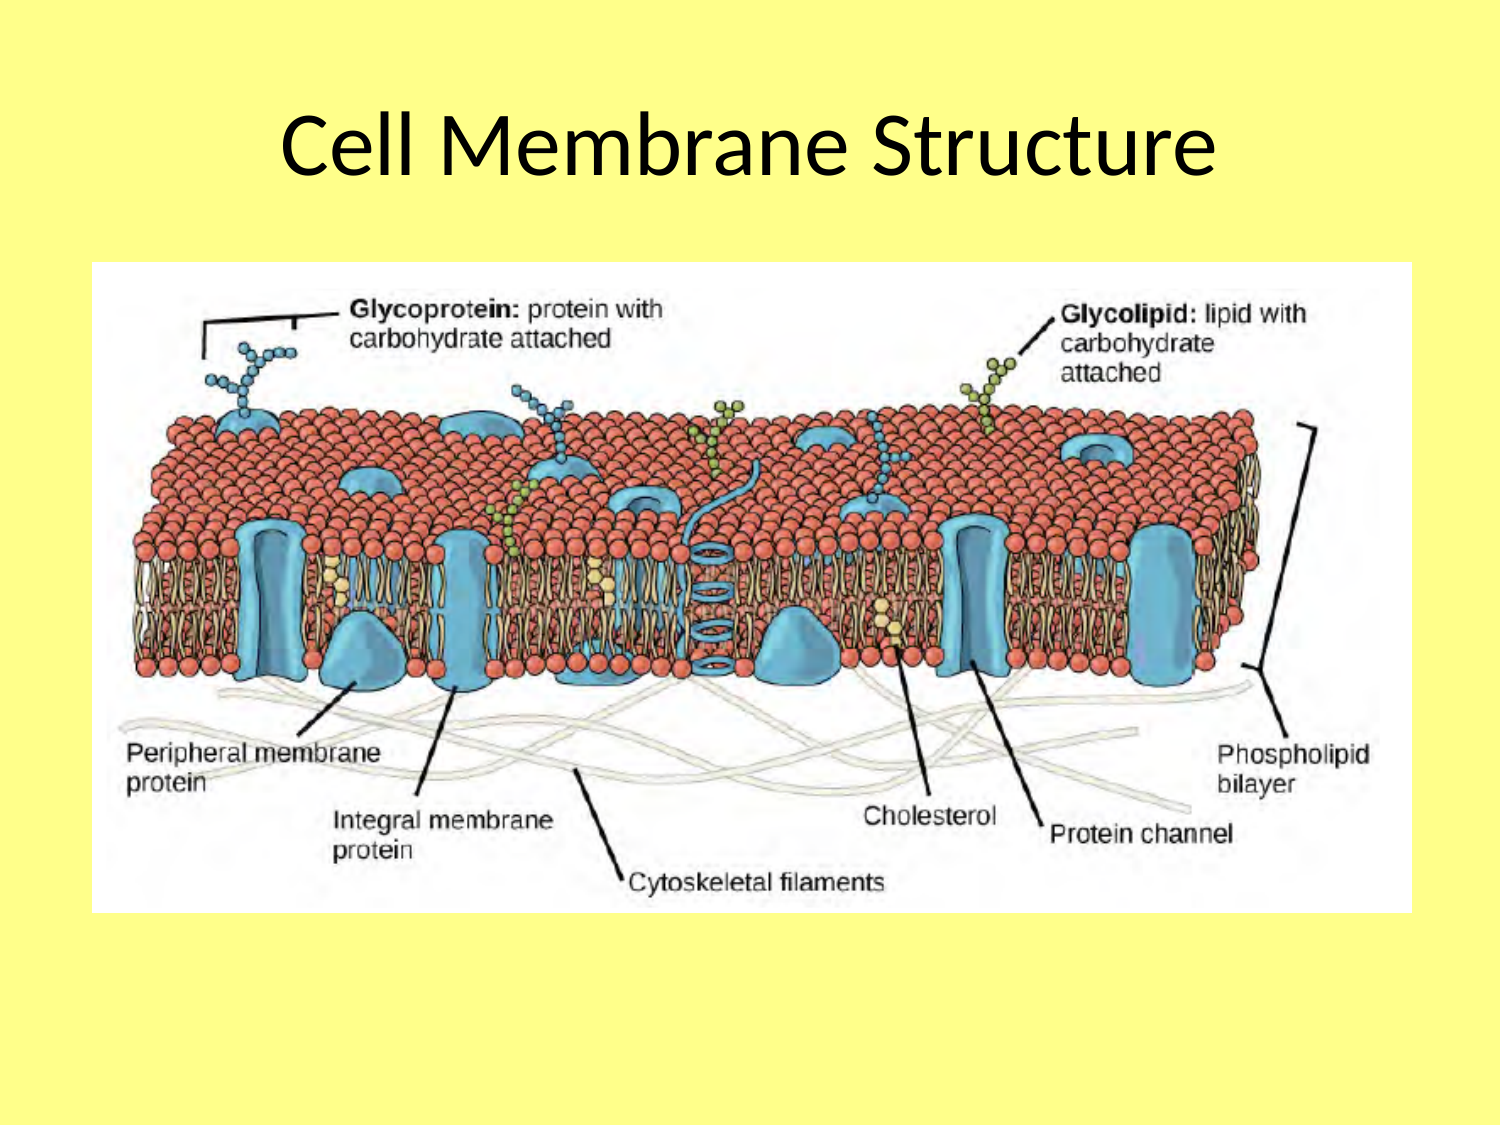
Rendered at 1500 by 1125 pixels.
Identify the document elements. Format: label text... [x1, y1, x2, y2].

title Cell Membrane Structure [75, 45, 1425, 233]
picture [92, 262, 1412, 913]
